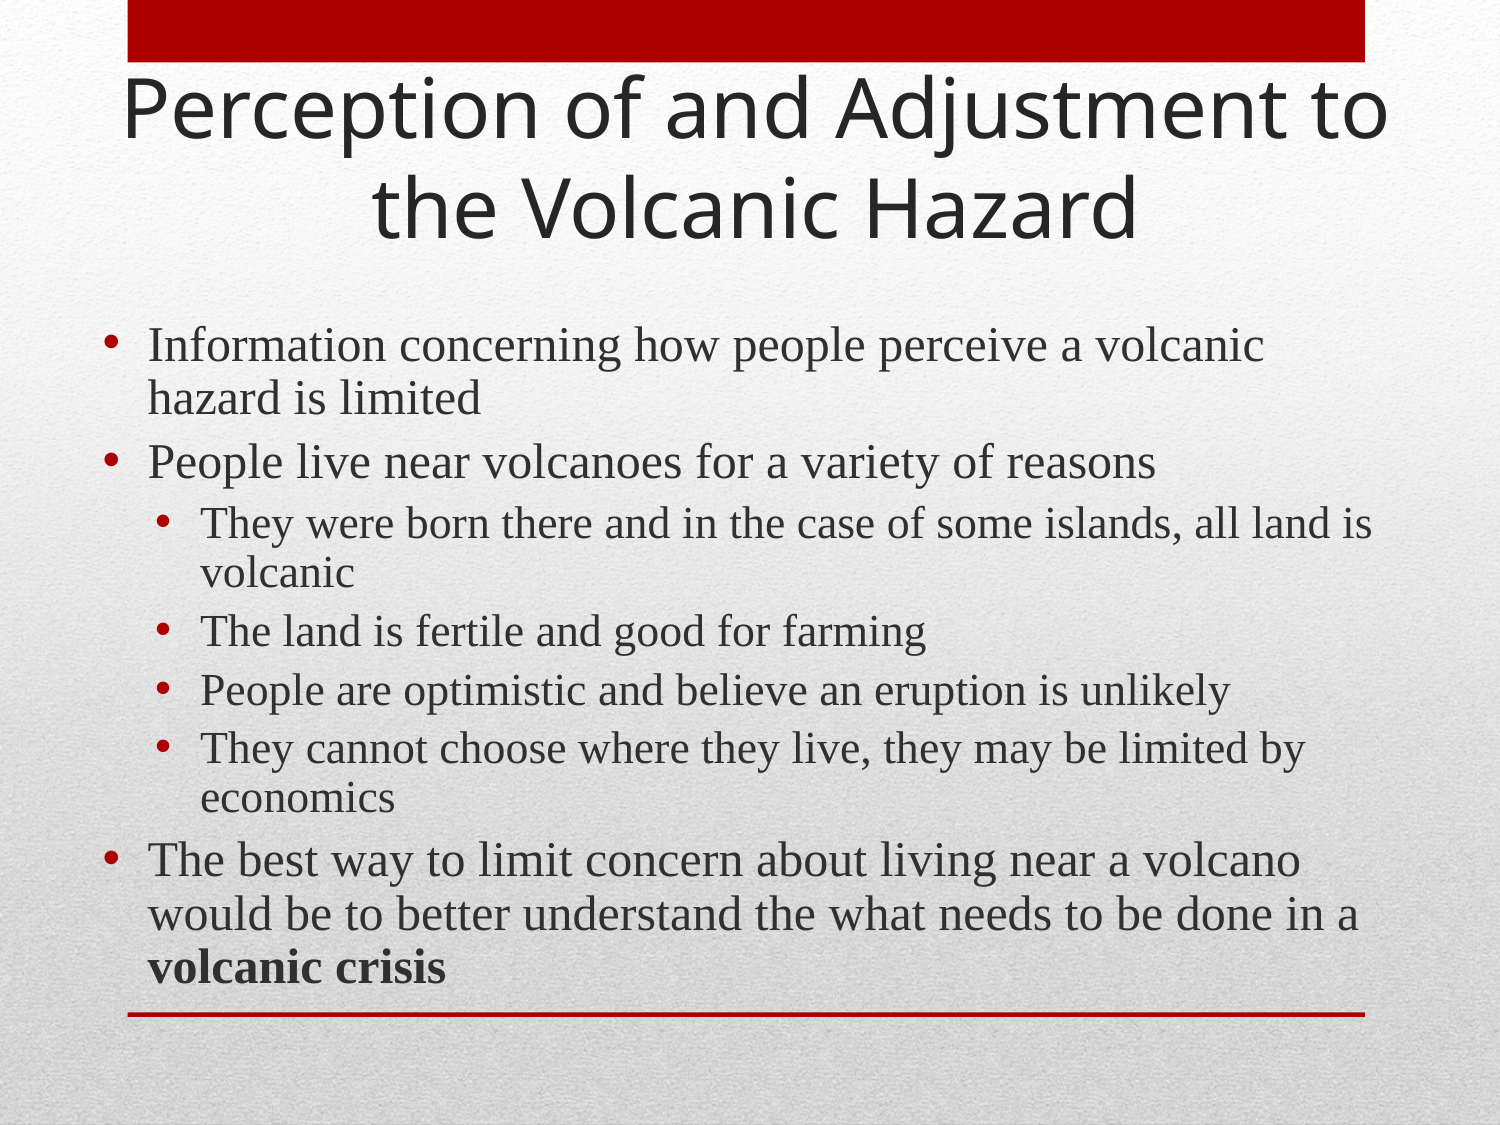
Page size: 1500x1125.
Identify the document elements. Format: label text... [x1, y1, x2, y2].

title Perception of and Adjustment to the Volcanic Hazard [37, 0, 1475, 263]
list Information concerning how people perceive a volcanic hazard is limited People live near volcanoes for a variety of reasons They were born there and in the case of some islands, all land is volcanic The land is fertile and good for farming People are optimistic and believe an eruption is unlikely They cannot choose where they live, they may be limited by economics The best way to limit concern about living near a volcano would be to better understand the what needs to be done in a volcanic crisis [87, 275, 1425, 1038]
